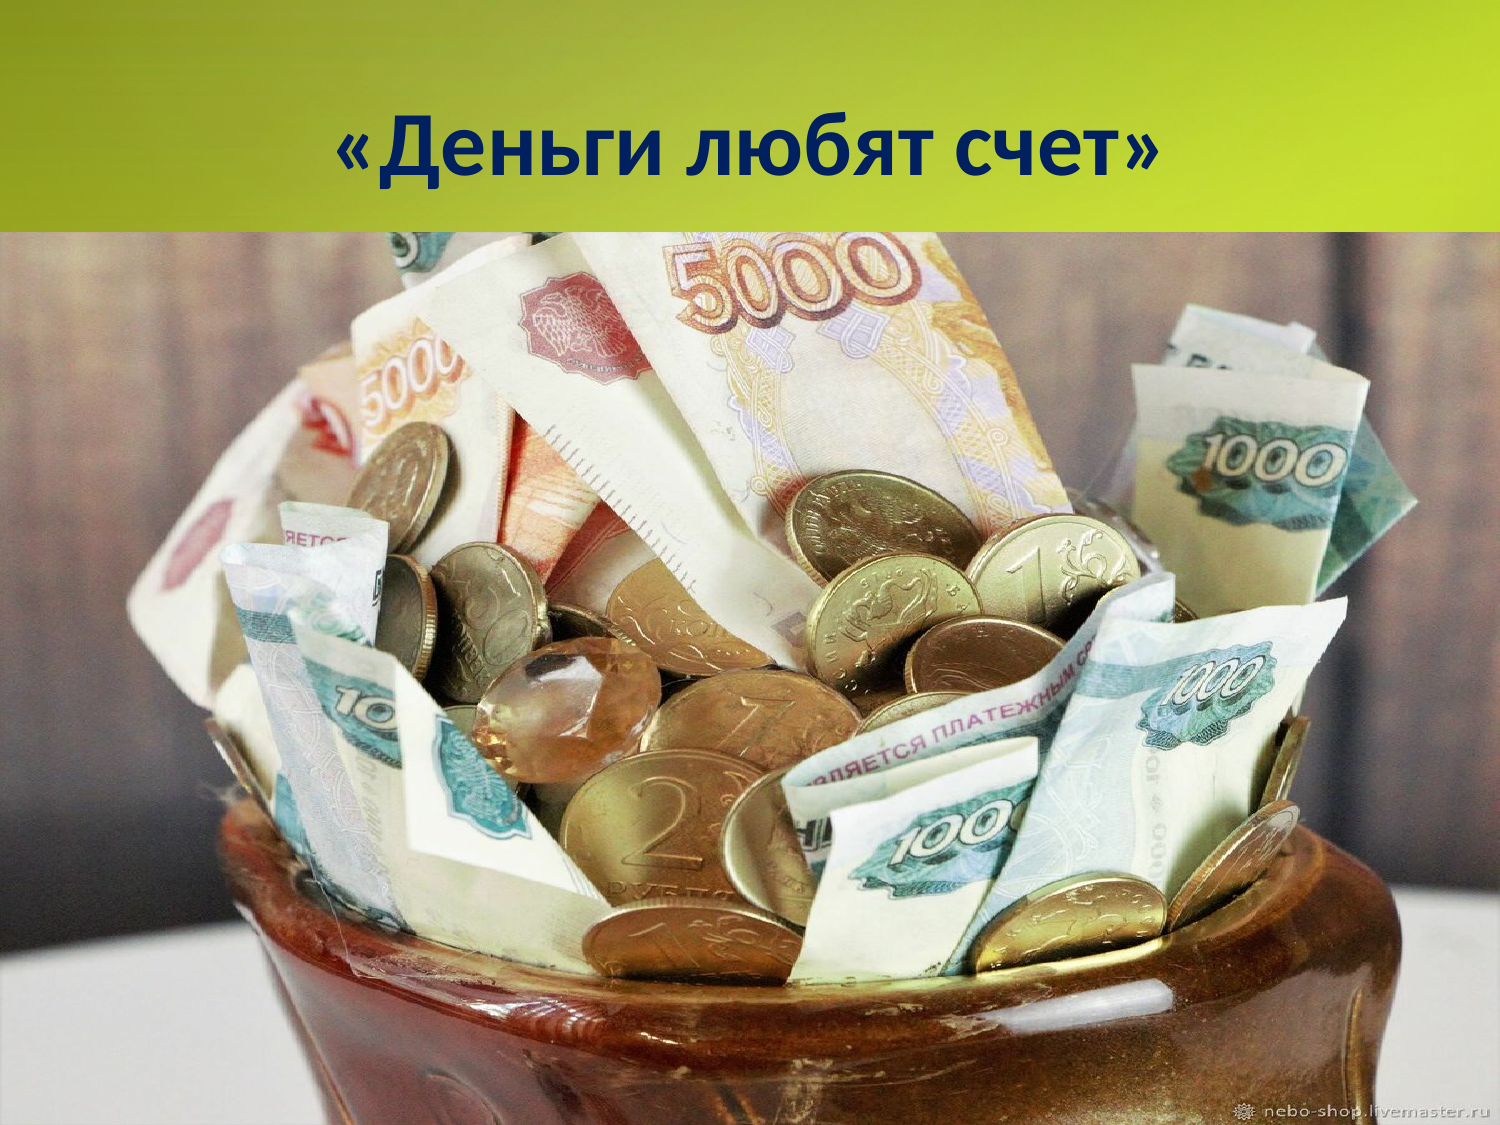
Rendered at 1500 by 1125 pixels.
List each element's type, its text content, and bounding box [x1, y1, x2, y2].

picture [0, 0, 1500, 1125]
title «Деньги любят счет» [75, 45, 1425, 231]
